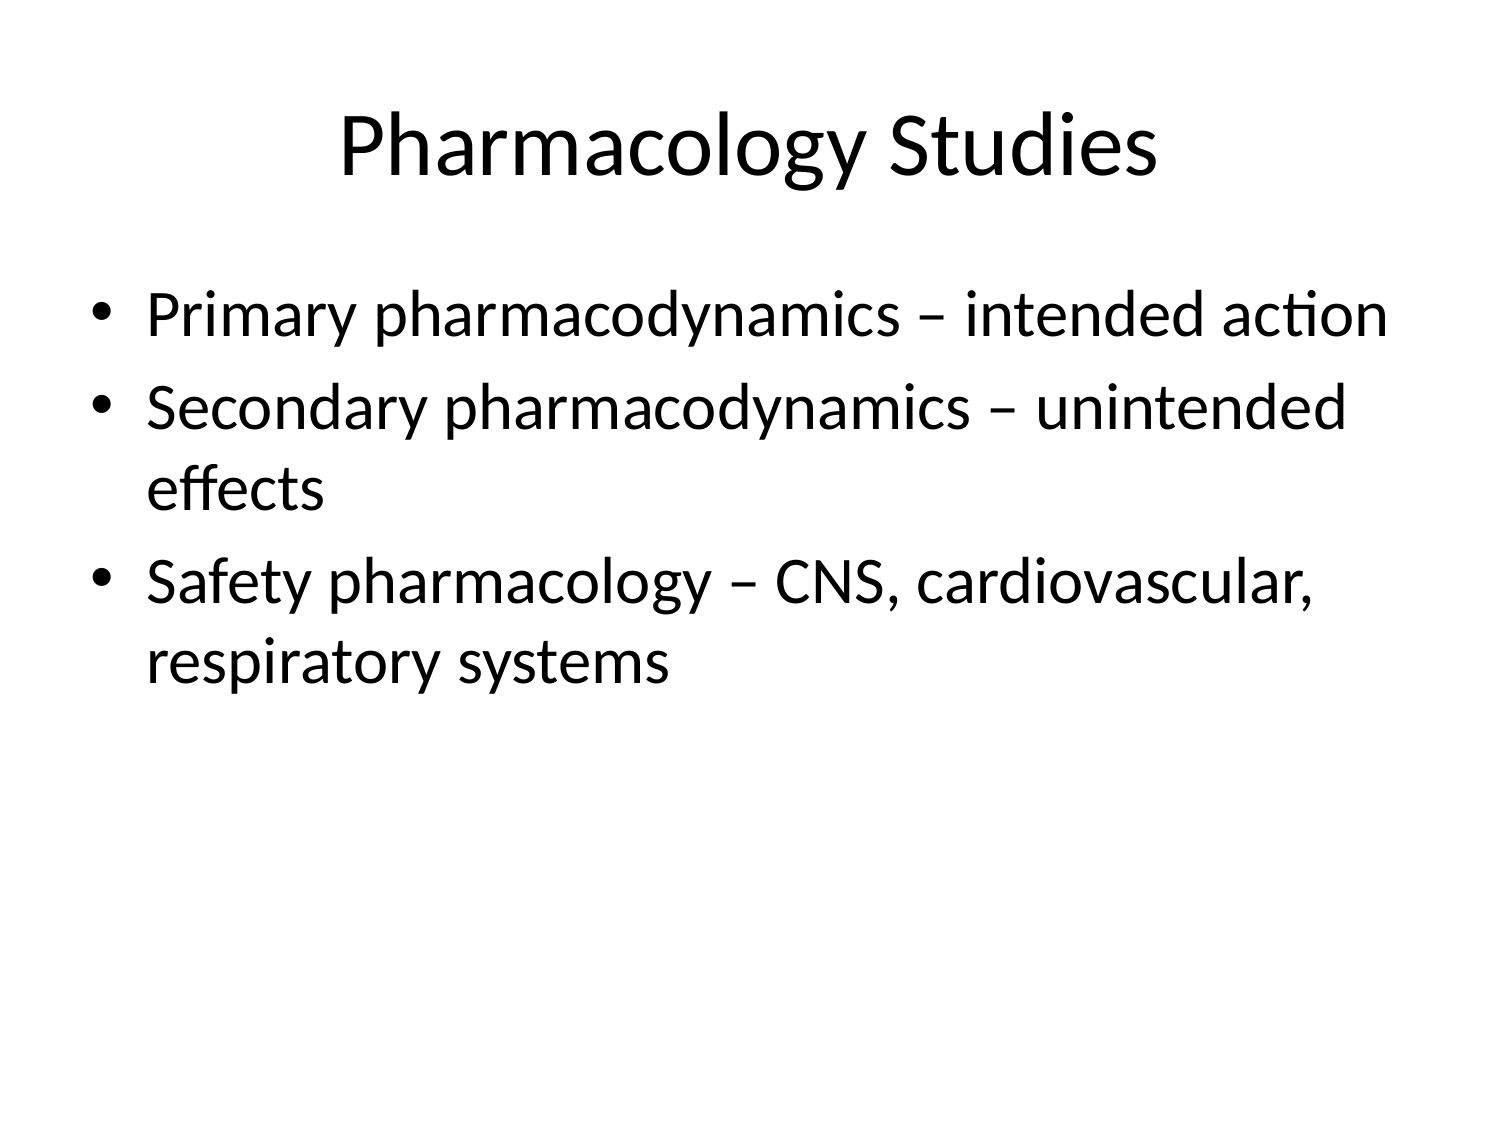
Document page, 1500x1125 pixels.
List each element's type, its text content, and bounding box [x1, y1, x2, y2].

list Primary pharmacodynamics – intended action Secondary pharmacodynamics – unintended effects Safety pharmacology – CNS, cardiovascular, respiratory systems [75, 262, 1425, 1005]
title Pharmacology Studies [75, 45, 1425, 233]
